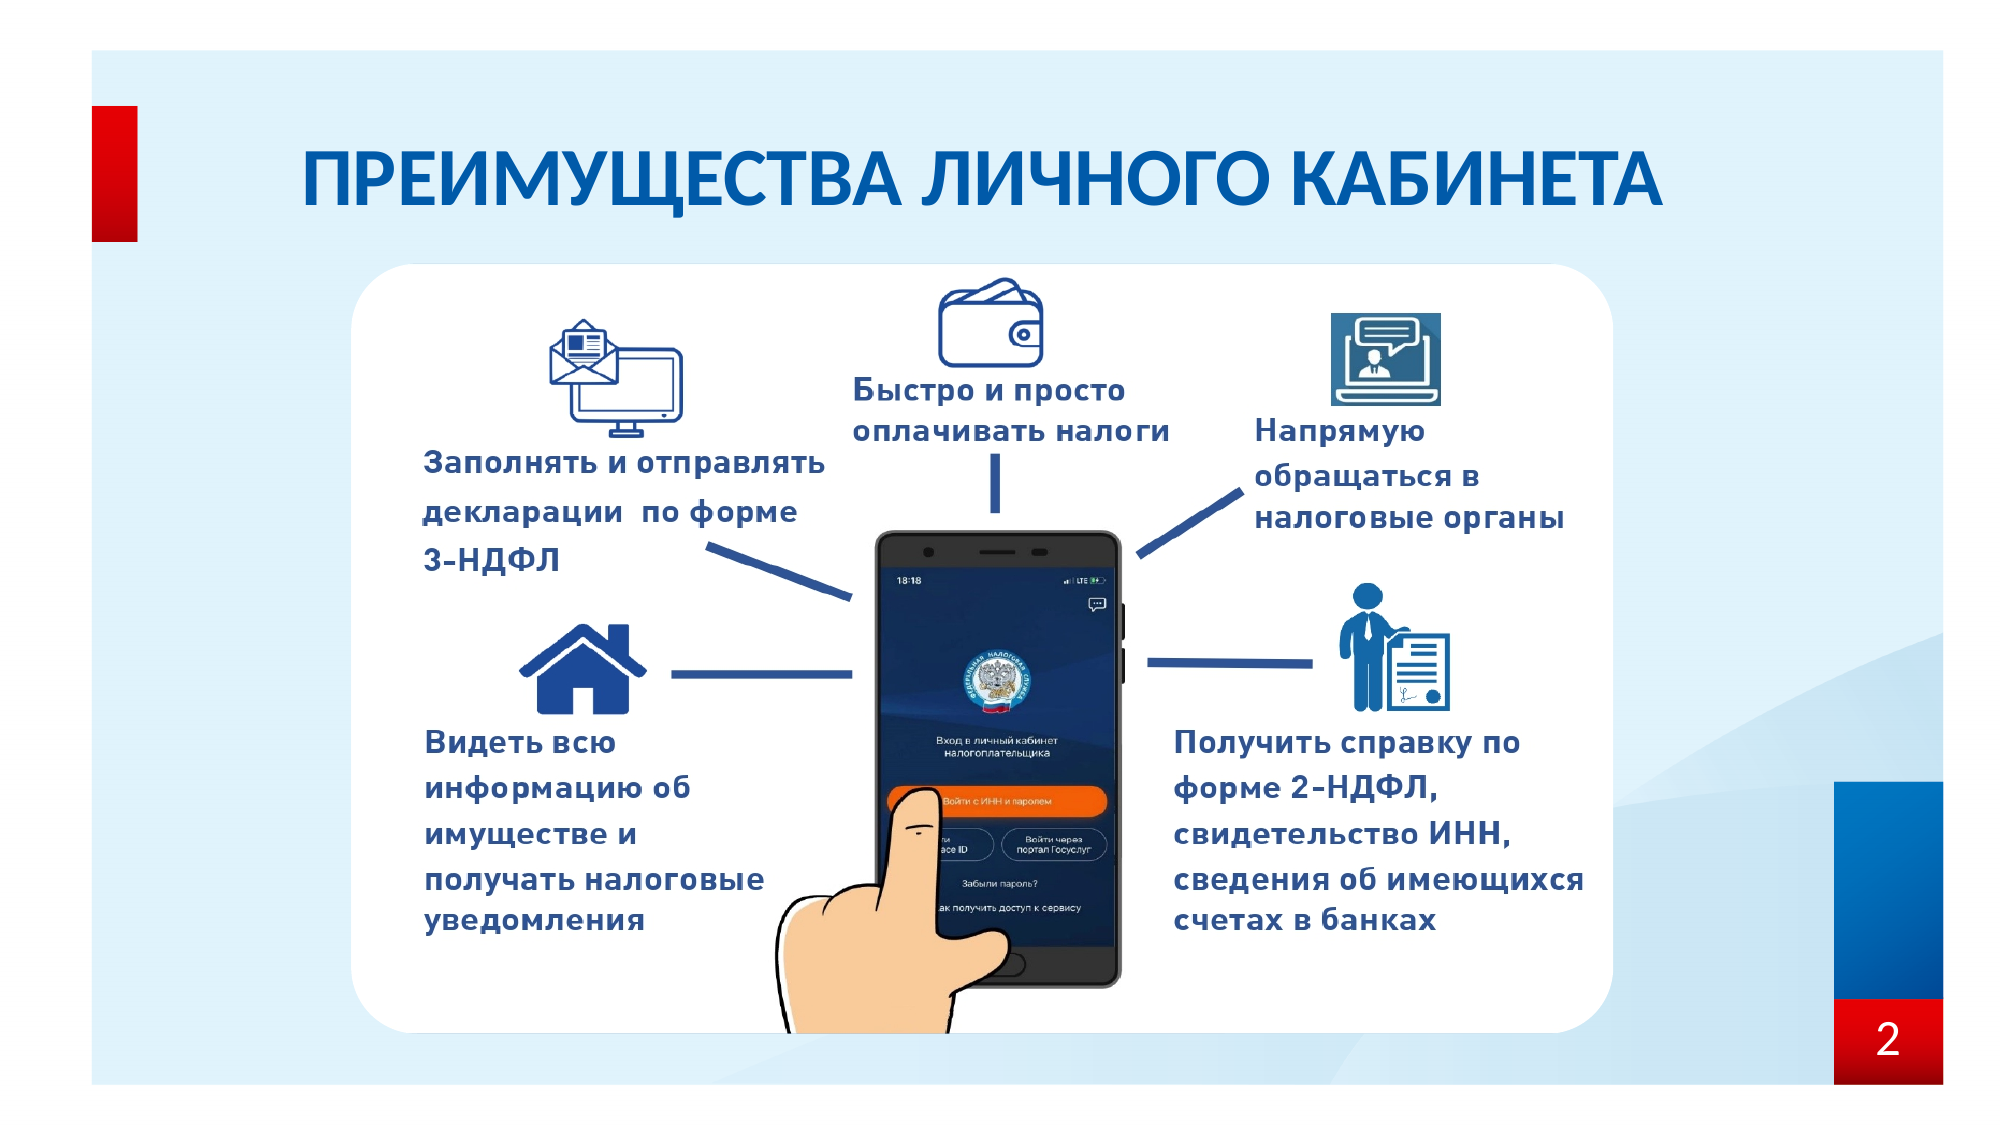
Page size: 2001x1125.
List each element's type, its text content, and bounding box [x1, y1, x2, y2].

slide_number 2 [1820, 991, 1957, 1095]
picture [0, 0, 2000, 1125]
title ПРЕИМУЩЕСТВА ЛИЧНОГО КАБИНЕТА [179, 82, 1785, 264]
